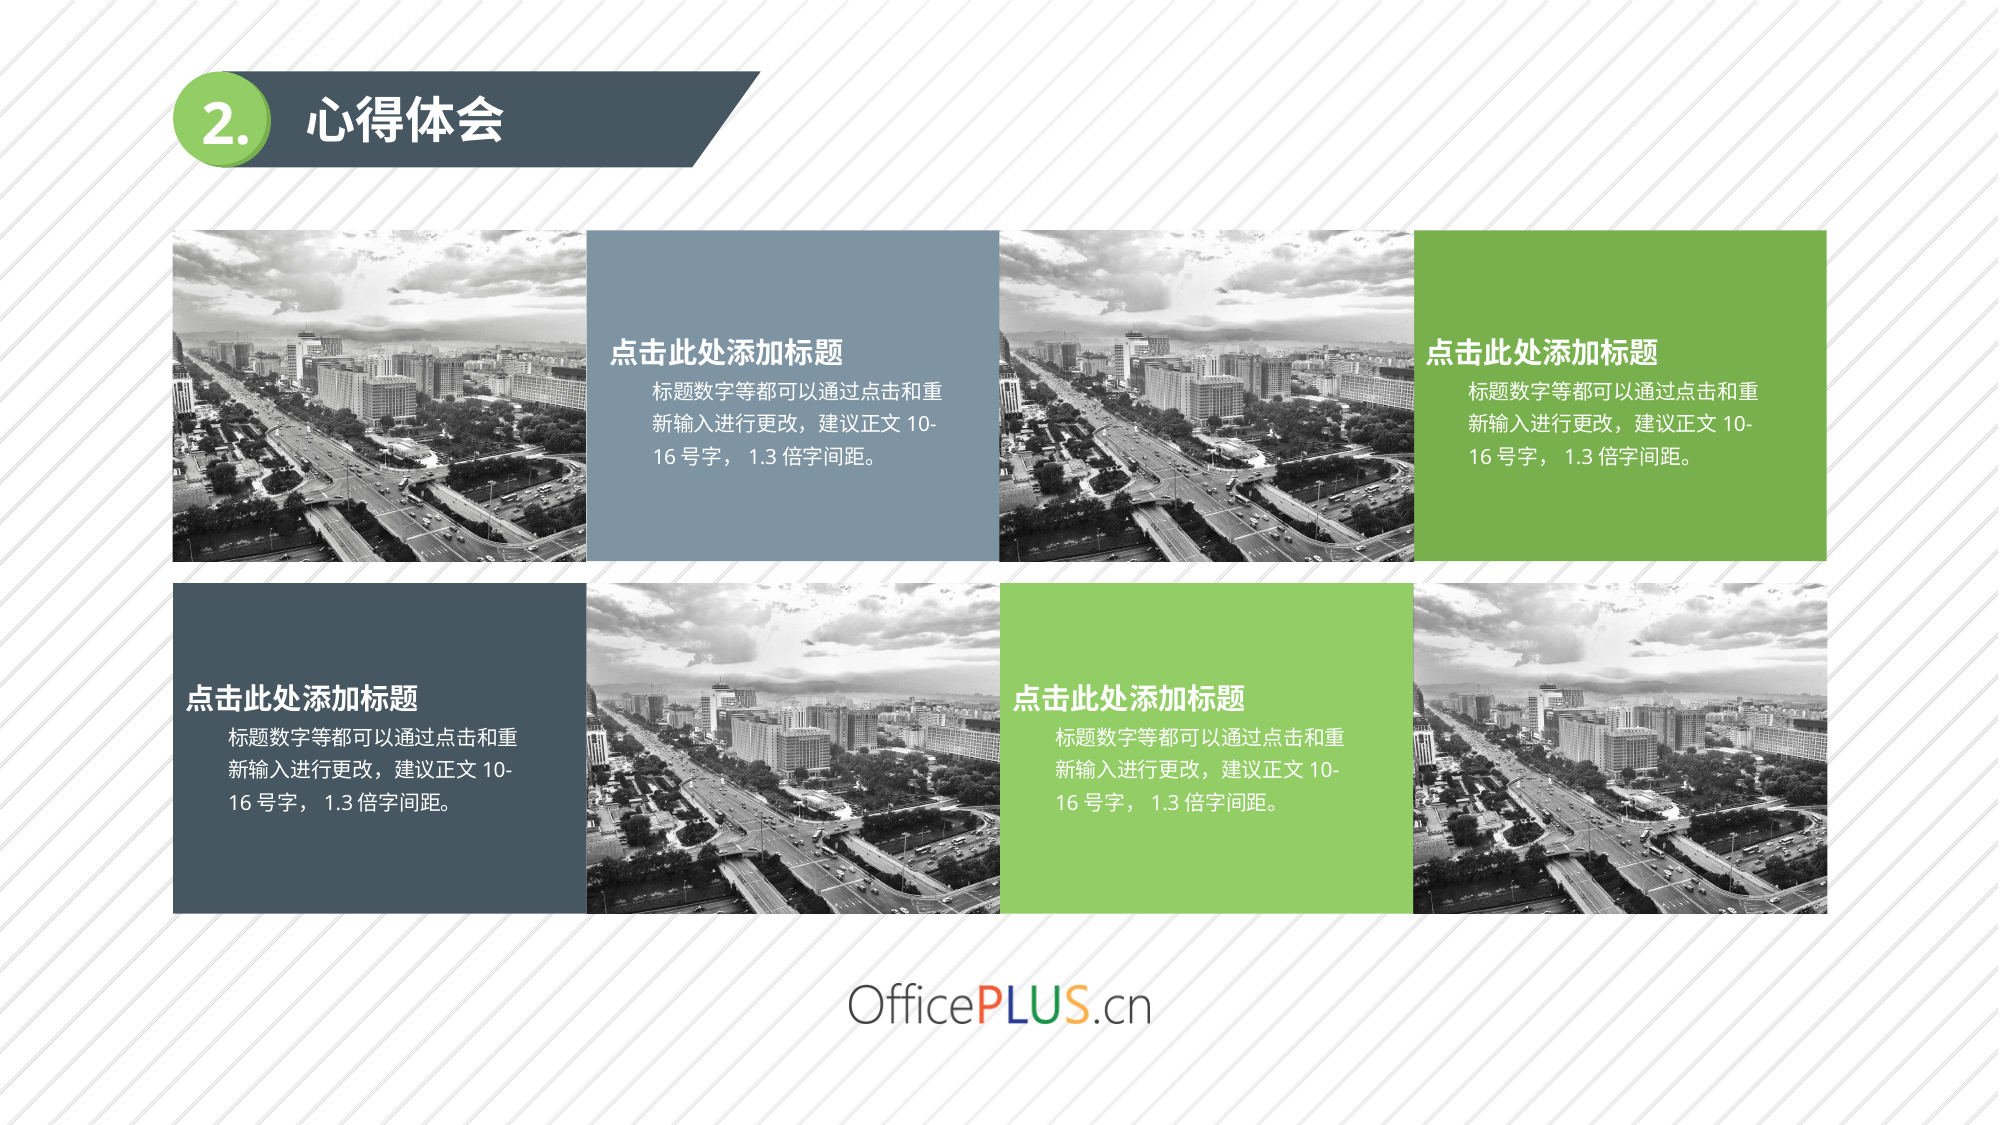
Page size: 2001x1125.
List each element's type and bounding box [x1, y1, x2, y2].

text_box [172, 230, 1828, 914]
text_box [637, 315, 971, 478]
text_box [173, 71, 761, 168]
text_box [1453, 315, 1787, 478]
text_box [213, 662, 547, 824]
picture [0, 0, 1998, 1125]
text_box [1039, 662, 1374, 824]
